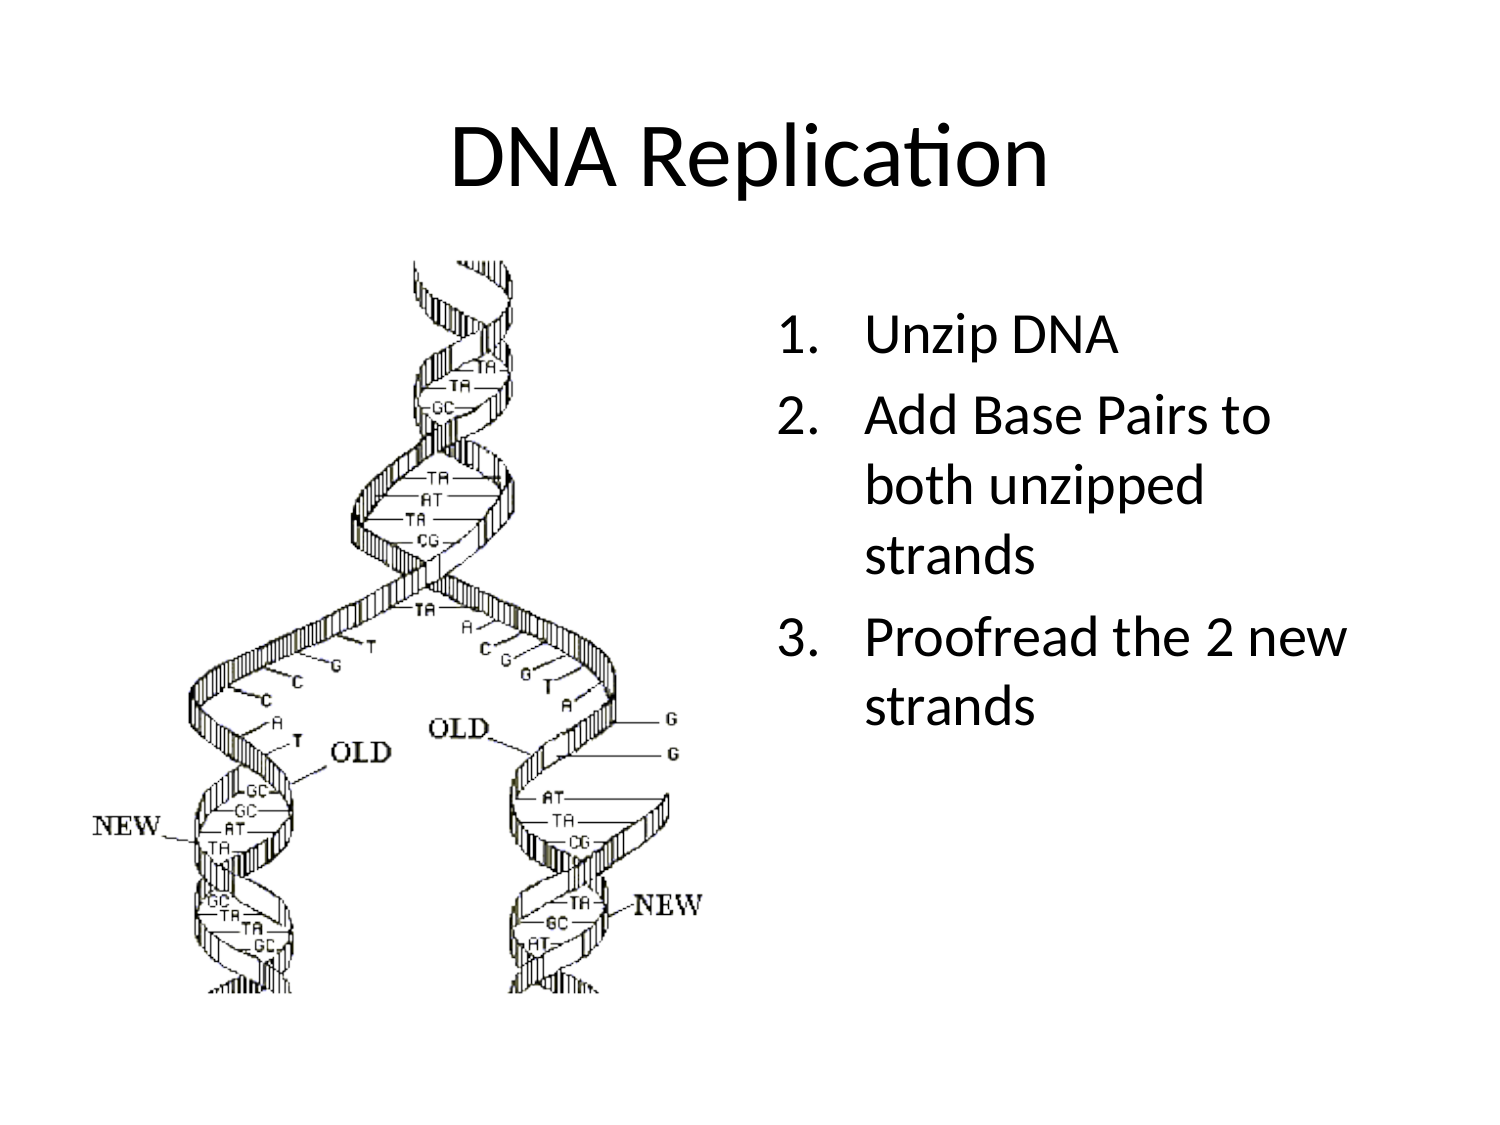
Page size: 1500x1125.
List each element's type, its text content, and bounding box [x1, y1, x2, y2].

list Unzip DNA Add Base Pairs to both unzipped strands Proofread the 2 new strands [761, 287, 1406, 988]
picture [87, 249, 713, 1003]
title DNA Replication [94, 50, 1407, 250]
